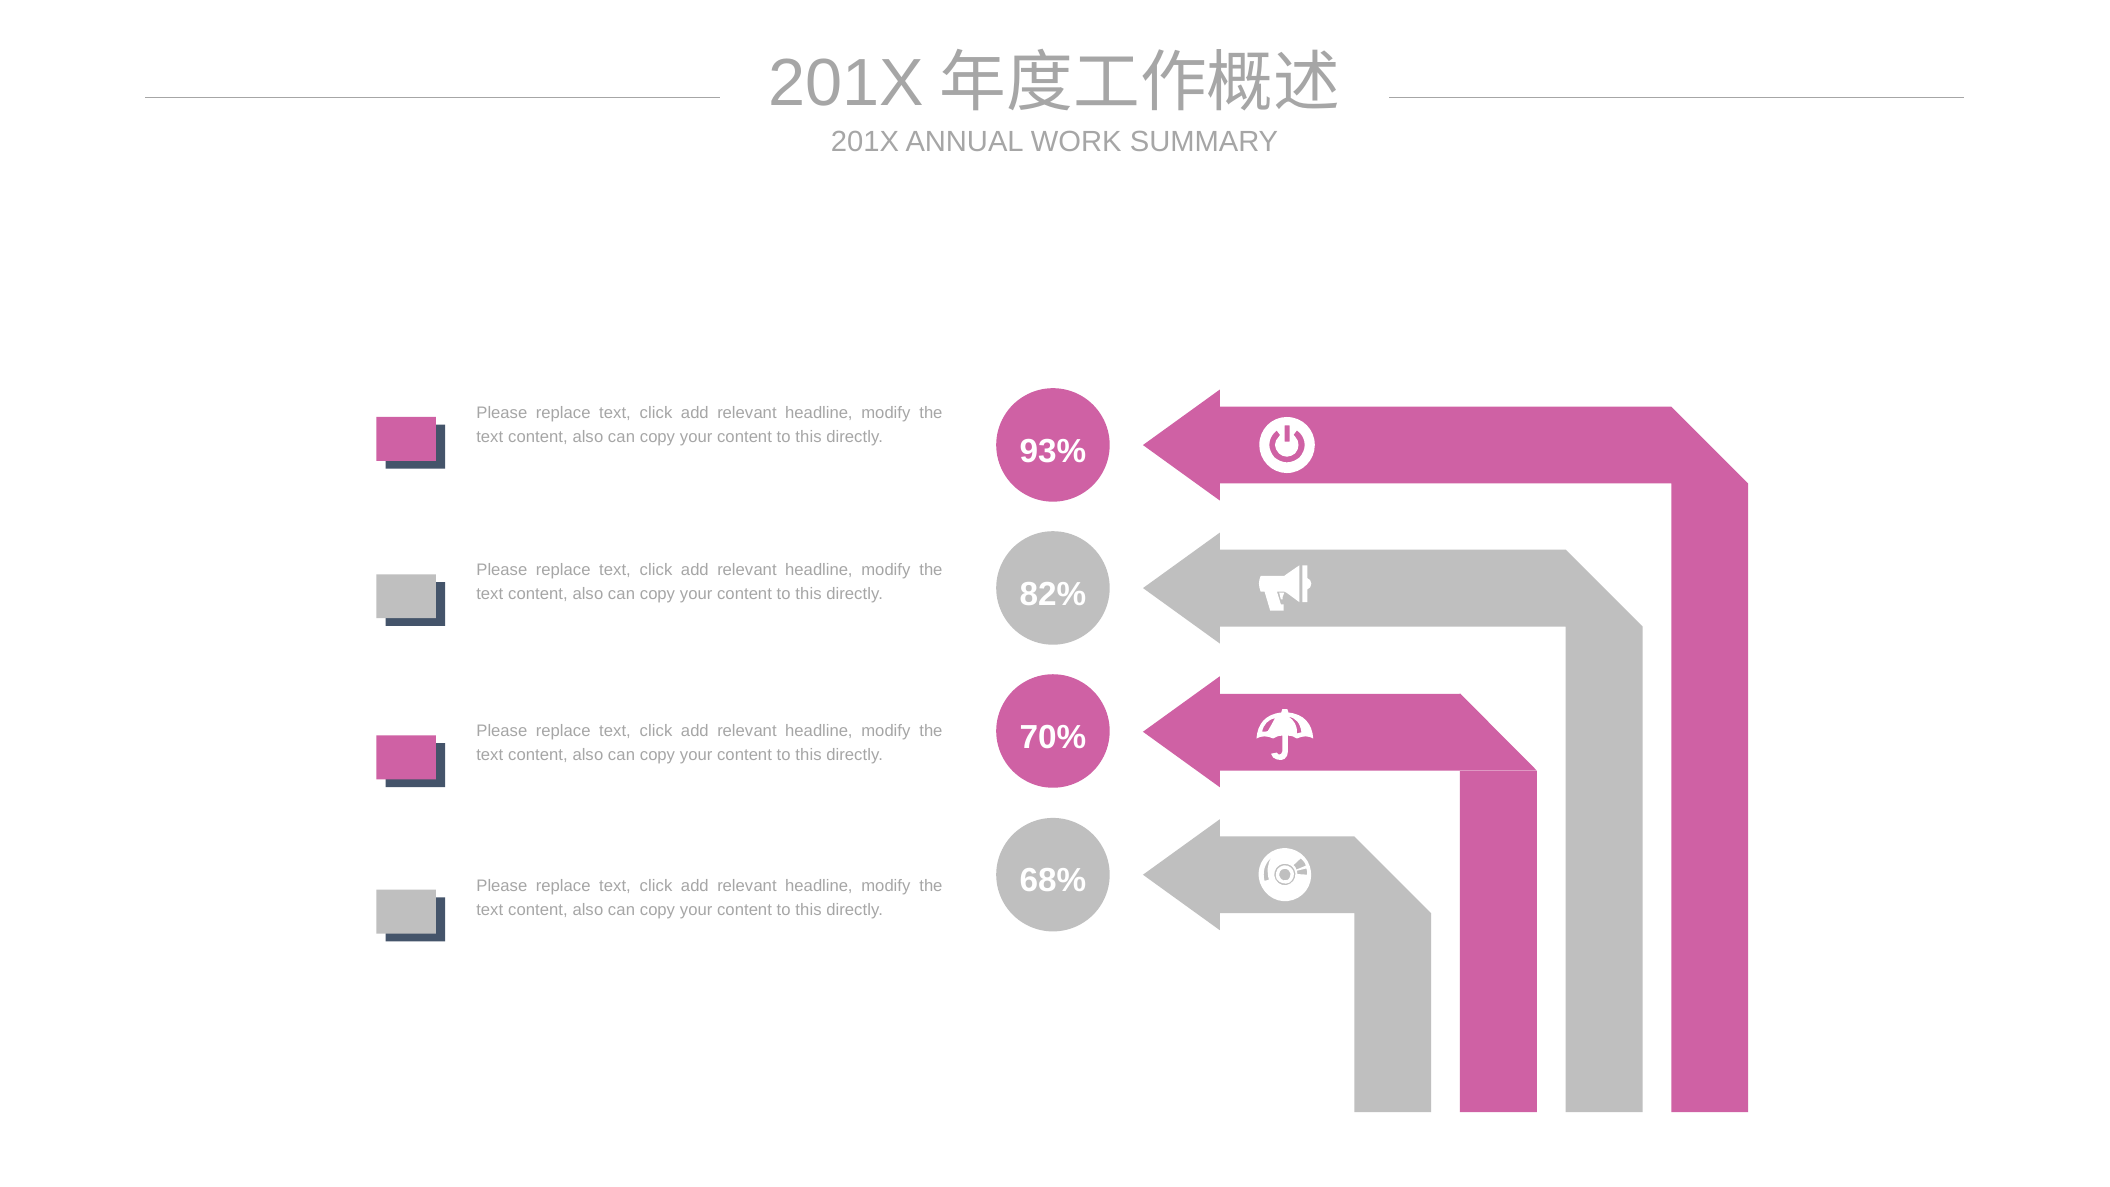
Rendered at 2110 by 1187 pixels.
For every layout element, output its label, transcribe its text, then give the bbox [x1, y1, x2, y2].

text_box 201X ANNUAL WORK SUMMARY [824, 122, 1285, 158]
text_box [376, 574, 446, 626]
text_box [1142, 819, 1432, 1112]
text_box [996, 817, 1110, 932]
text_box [996, 674, 1110, 788]
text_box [376, 889, 446, 942]
text_box Please replace text, click add relevant headline, modify the text content, also can copy your content to this directly. [461, 708, 959, 772]
text_box Please replace text, click add relevant headline, modify the text content, also can copy your content to this directly. [461, 547, 959, 611]
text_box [996, 531, 1110, 645]
text_box 201X年度工作概述 [730, 98, 1379, 119]
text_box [1142, 389, 1749, 1112]
text_box Please replace text, click add relevant headline, modify the text content, also can copy your content to this directly. [461, 390, 959, 453]
text_box 201X年度工作概述 [730, 38, 1379, 96]
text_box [376, 735, 446, 788]
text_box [376, 416, 446, 469]
text_box Please replace text, click add relevant headline, modify the text content, also can copy your content to this directly. [461, 863, 959, 926]
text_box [996, 388, 1110, 502]
